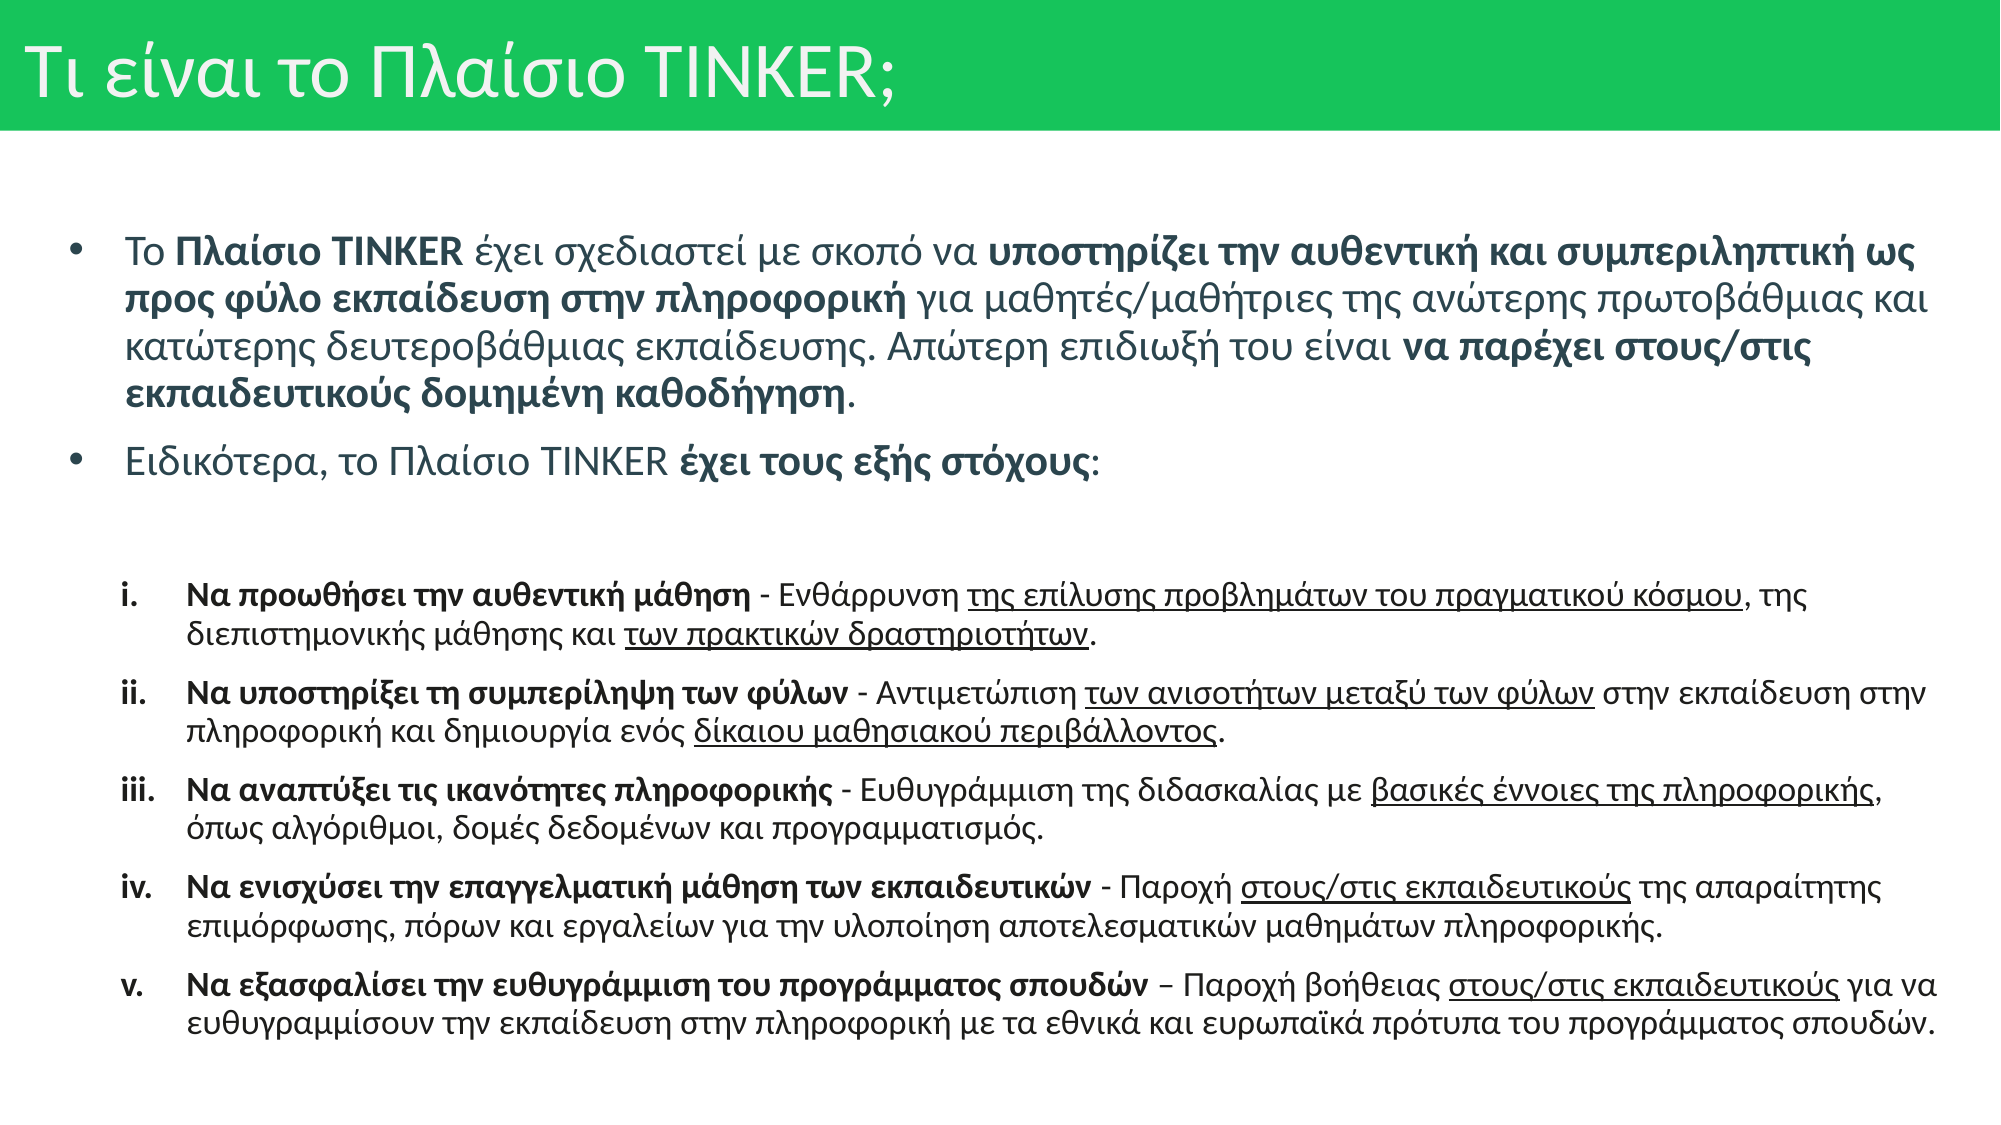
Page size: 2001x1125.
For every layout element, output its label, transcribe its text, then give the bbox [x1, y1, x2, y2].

list Το Πλαίσιο TINKER έχει σχεδιαστεί με σκοπό να υποστηρίζει την αυθεντική και συμπεριληπτική ως προς φύλο εκπαίδευση στην πληροφορική για μαθητές/μαθήτριες της ανώτερης πρωτοβάθμιας και κατώτερης δευτεροβάθμιας εκπαίδευσης. Απώτερη επιδιωξή του είναι να παρέχει στους/στις εκπαιδευτικούς δομημένη καθοδήγηση. Ειδικότερα, το Πλαίσιο TINKER έχει τους εξής στόχους: Να προωθήσει την αυθεντική μάθηση - Ενθάρρυνση της επίλυσης προβλημάτων του πραγματικού κόσμου, της διεπιστημονικής μάθησης και των πρακτικών δραστηριοτήτων. Να υποστηρίξει τη συμπερίληψη των φύλων - Αντιμετώπιση των ανισοτήτων μεταξύ των φύλων στην εκπαίδευση στην πληροφορική και δημιουργία ενός δίκαιου μαθησιακού περιβάλλοντος. Να αναπτύξει τις ικανότητες πληροφορικής - Ευθυγράμμιση της διδασκαλίας με βασικές έννοιες της πληροφορικής, όπως αλγόριθμοι, δομές δεδομένων και προγραμματισμός. Να ενισχύσει την επαγγελματική μάθηση των εκπαιδευτικών - Παροχή στους/στις εκπαιδευτικούς της απαραίτητης επιμόρφωσης, πόρων και εργαλείων για την υλοποίηση αποτελεσματικών μαθημάτων πληροφορικής. Να εξασφαλίσει την ευθυγράμμιση του προγράμματος σπουδών – Παροχή βοήθειας στους/στις εκπαιδευτικούς για να ευθυγραμμίσουν την εκπαίδευση στην πληροφορική με τα εθνικά και ευρωπαϊκά πρότυπα του προγράμματος σπουδών. [16, 144, 1976, 1108]
title Τι είναι το Πλαίσιο TINKER; [16, 13, 1976, 131]
